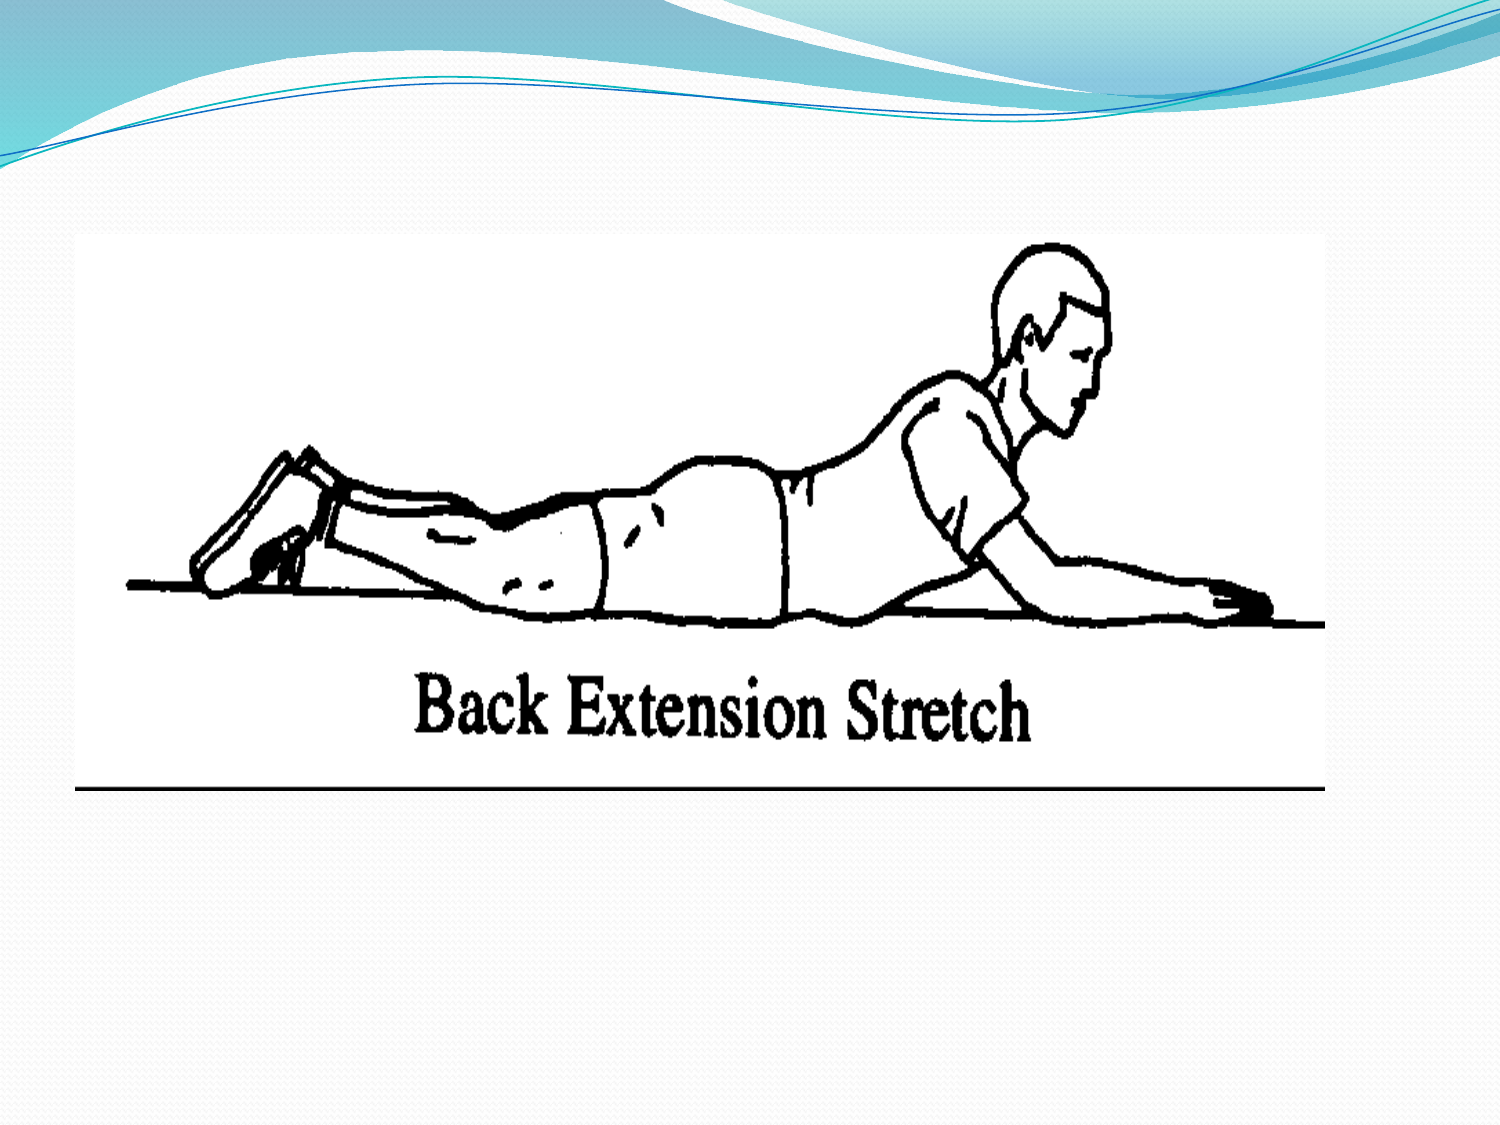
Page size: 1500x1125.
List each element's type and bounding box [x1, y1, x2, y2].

list [74, 234, 1325, 791]
